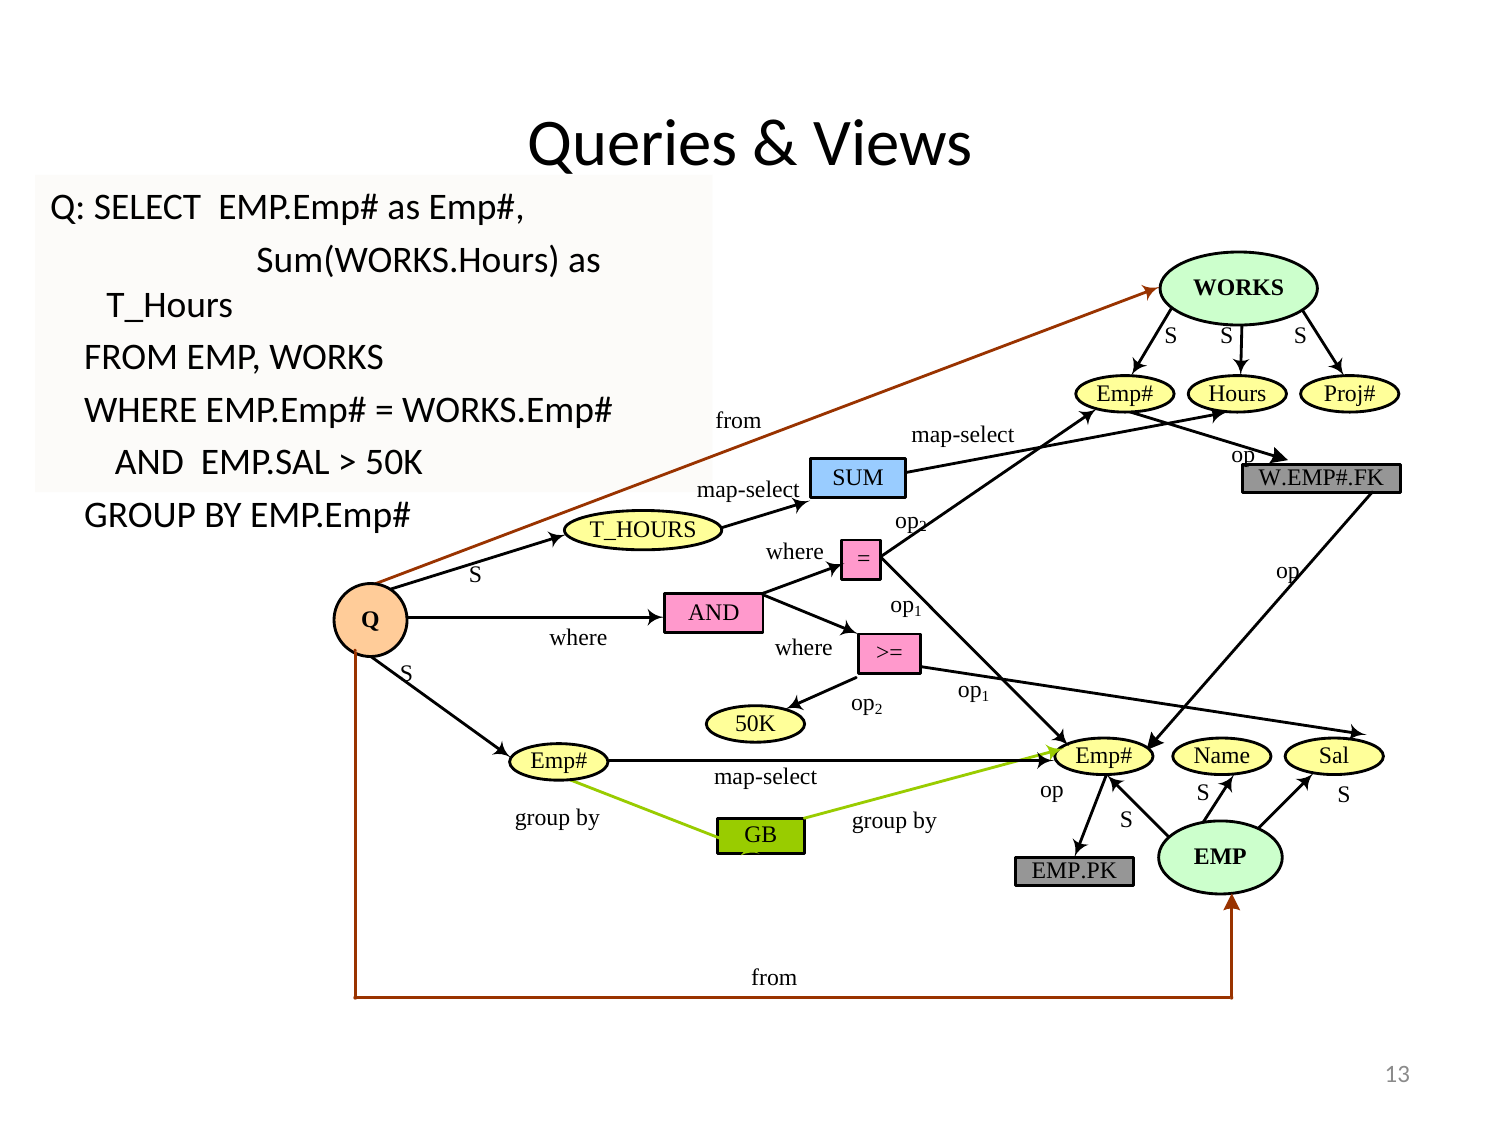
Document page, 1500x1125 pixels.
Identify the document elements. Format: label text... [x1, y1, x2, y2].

title Queries & Views [75, 45, 1425, 233]
slide_number 13 [1074, 1042, 1425, 1103]
list Q: SELECT EMP.Emp# as Emp#, Sum(WORKS.Hours) as T_Hours FROM EMP, WORKS WHERE EMP.Emp# = WORKS.Emp# AND EMP.SAL > 50K GROUP BY EMP.Emp# [35, 174, 713, 493]
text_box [327, 245, 1407, 1005]
